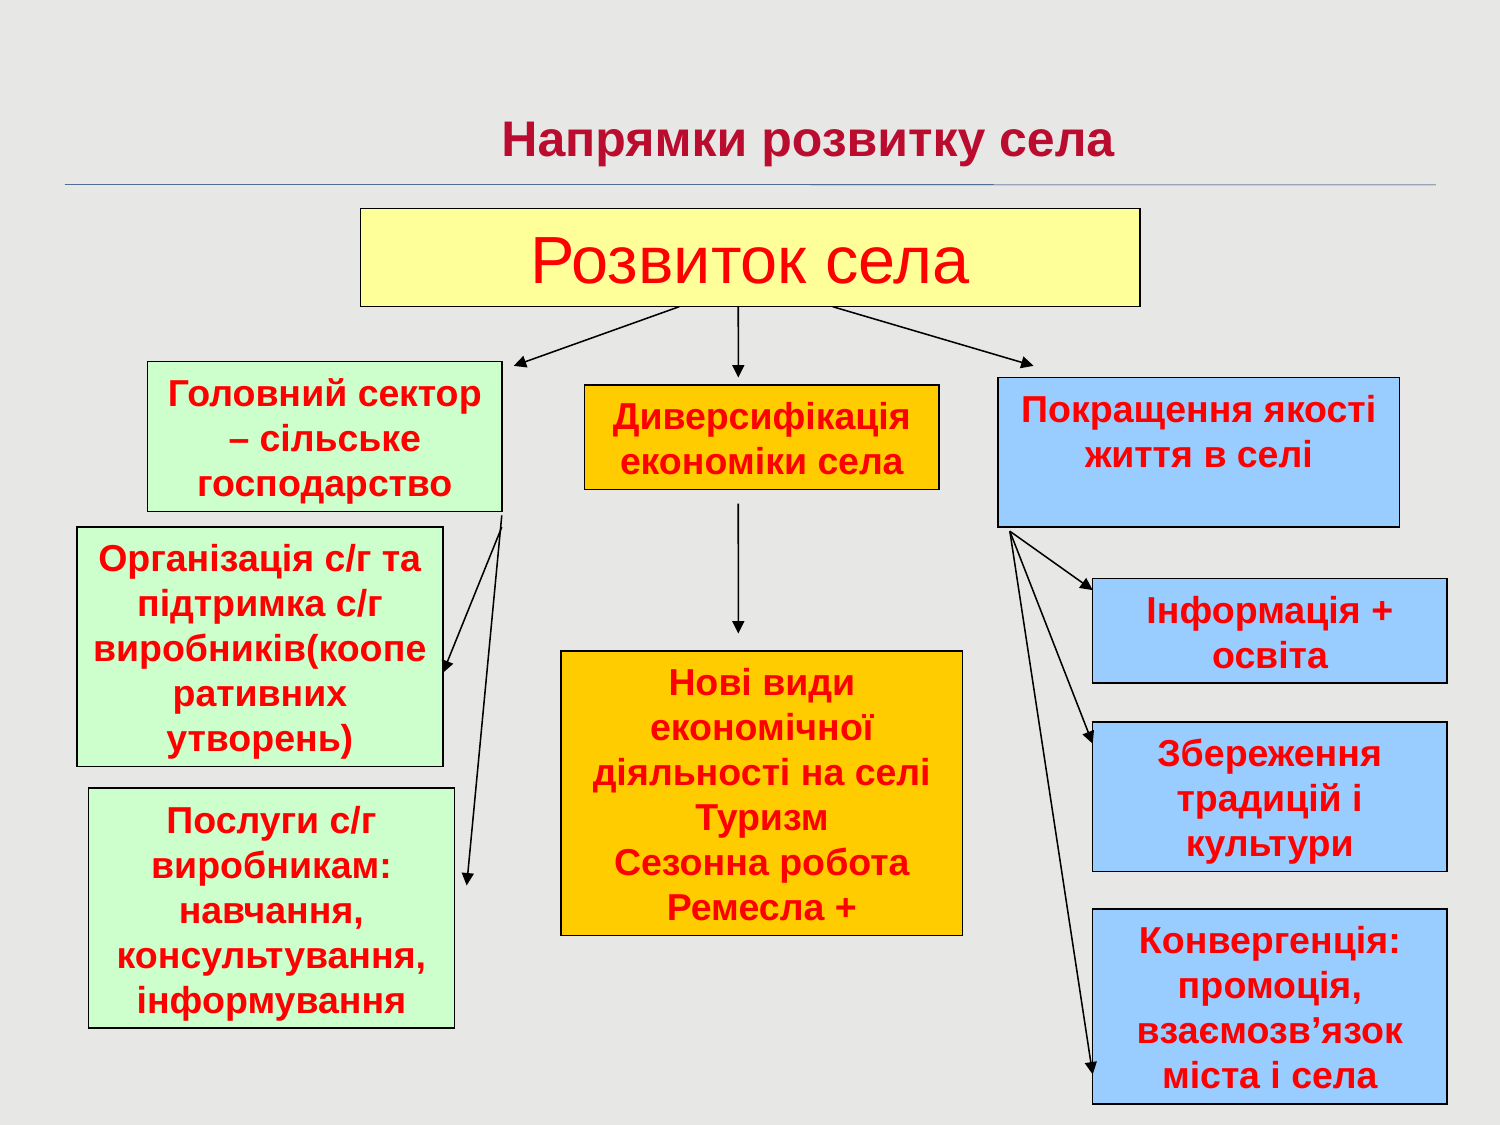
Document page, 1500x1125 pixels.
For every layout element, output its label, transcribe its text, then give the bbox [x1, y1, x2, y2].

text_box [732, 503, 745, 634]
text_box Покращення якості життя в селі [998, 377, 1400, 528]
text_box [441, 531, 500, 673]
text_box [513, 306, 680, 368]
text_box Конвергенція: промоція, взаємозв’язок міста і села [1092, 909, 1448, 1104]
text_box Розвиток села [360, 208, 1141, 307]
text_box Головний сектор – сільське господарство [147, 361, 502, 512]
text_box Збереження традицій і культури [1092, 721, 1448, 872]
text_box [1010, 533, 1094, 744]
text_box [1009, 531, 1093, 591]
text_box Послуги с/г виробникам: навчання, консультування, інформування [88, 788, 455, 1028]
text_box [732, 306, 745, 378]
text_box [461, 515, 502, 886]
text_box Організація с/г та підтримка с/г виробників(кооперативних утворень) [76, 527, 443, 767]
text_box [1010, 535, 1097, 1075]
text_box [832, 306, 1034, 369]
text_box Інформація + освіта [1092, 578, 1448, 684]
text_box Напрямки розвитку села [73, 91, 1424, 165]
text_box Диверсифікація економіки села [584, 384, 939, 490]
text_box Нові види економічної діяльності на селі Туризм Сезонна робота Ремесла + [561, 650, 963, 936]
